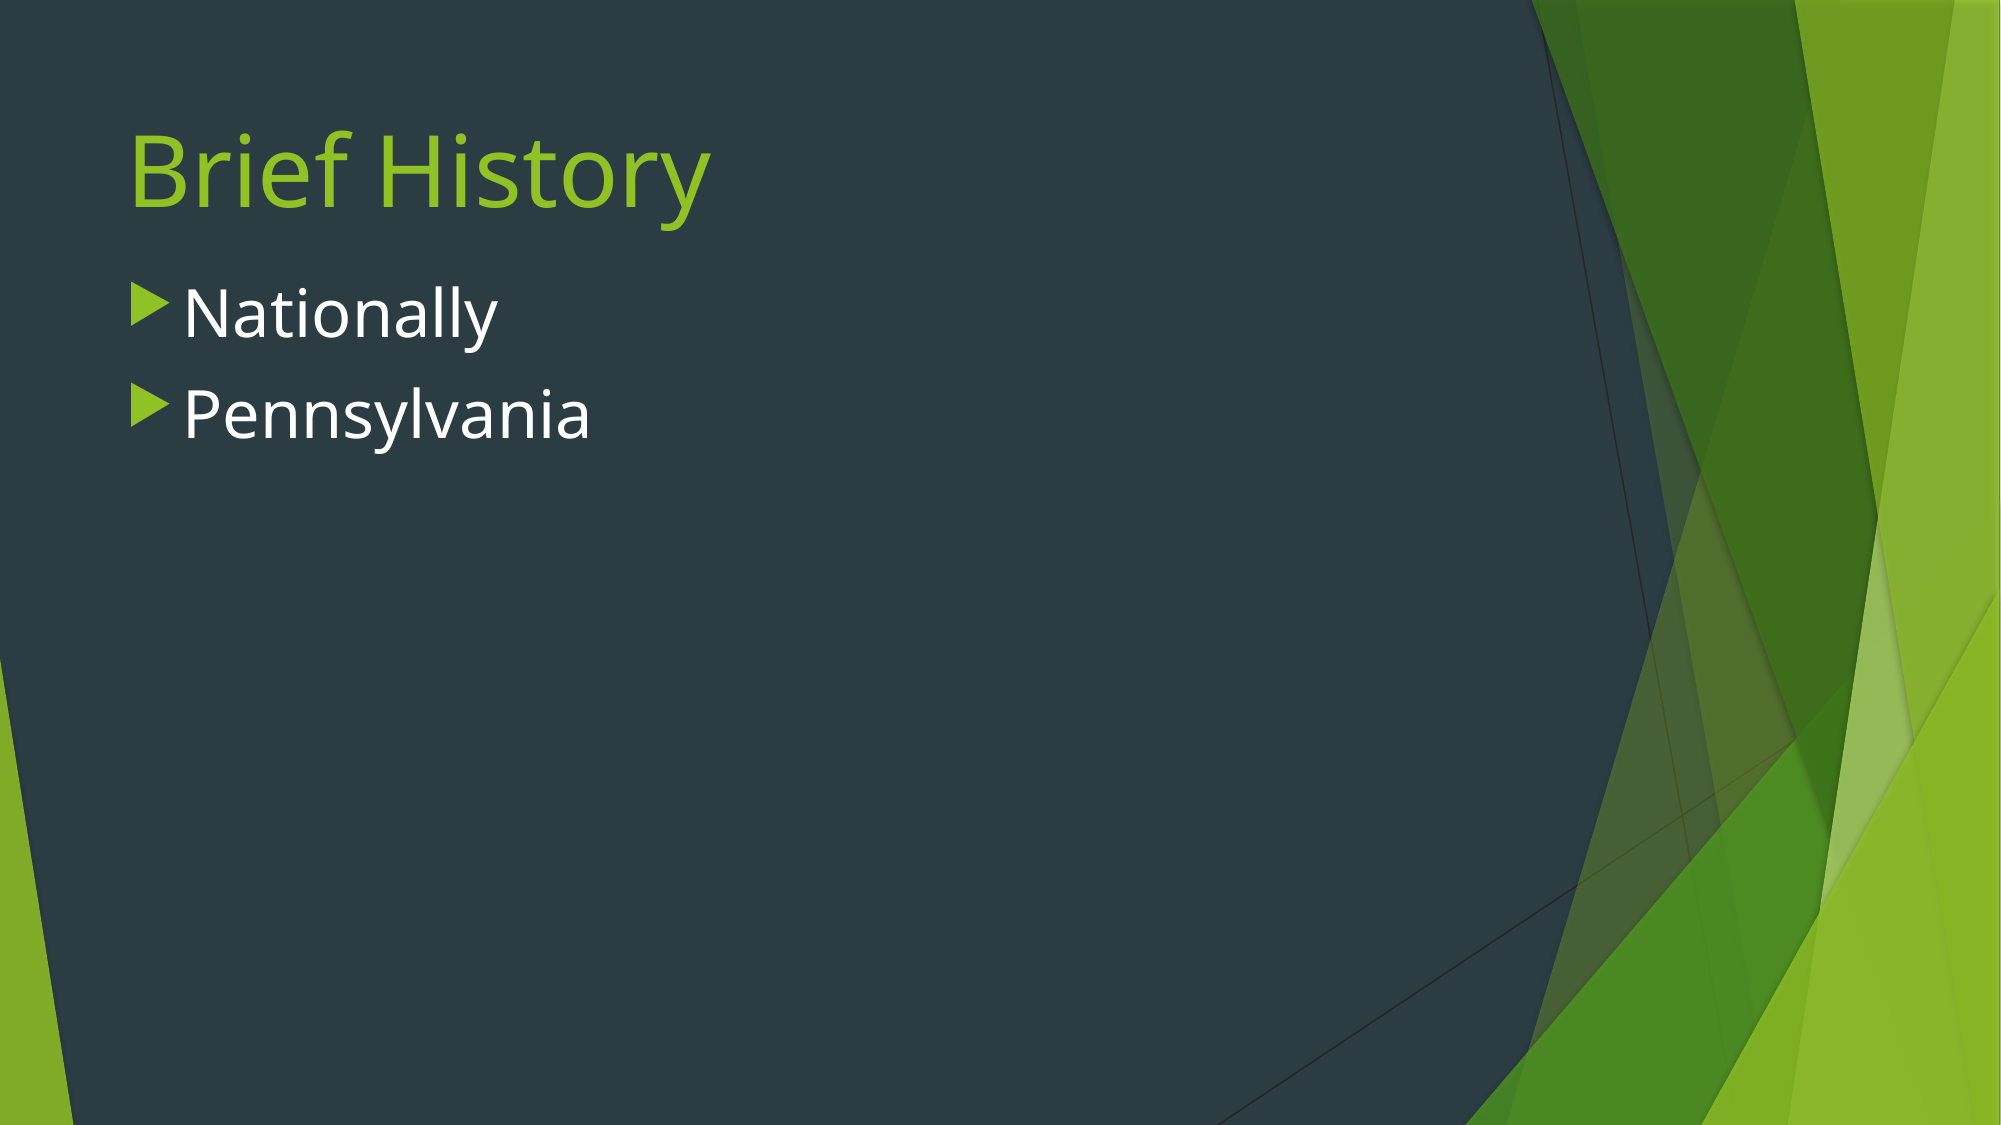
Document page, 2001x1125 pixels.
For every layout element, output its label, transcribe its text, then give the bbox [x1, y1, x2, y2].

list Nationally Pennsylvania [111, 263, 1522, 1070]
title Brief History [111, 99, 1522, 263]
